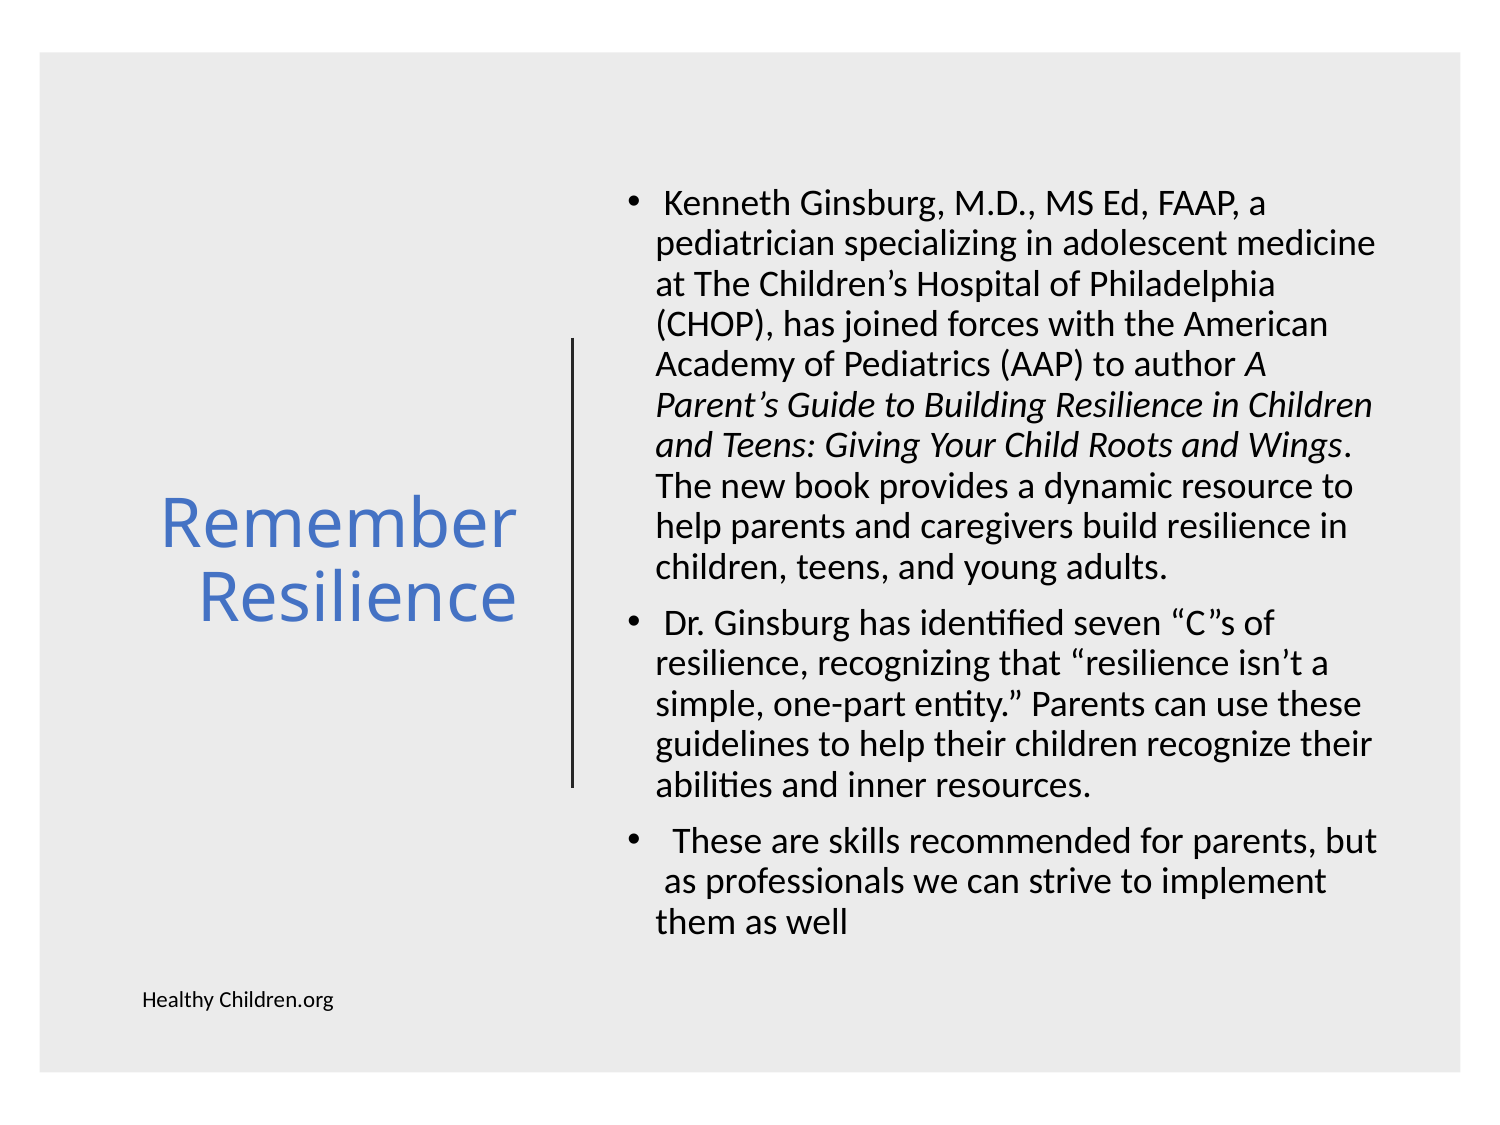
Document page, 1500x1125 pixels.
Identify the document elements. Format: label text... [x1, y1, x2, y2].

text_box [38, 51, 1461, 1073]
list Kenneth Ginsburg, M.D., MS Ed, FAAP, a pediatrician specializing in adolescent medicine at The Children’s Hospital of Philadelphia (CHOP), has joined forces with the American Academy of Pediatrics (AAP) to author A Parent’s Guide to Building Resilience in Children and Teens: Giving Your Child Roots and Wings. The new book provides a dynamic resource to help parents and caregivers build resilience in children, teens, and young adults. Dr. Ginsburg has identified seven “C”s of resilience, recognizing that “resilience isn’t a simple, one-part entity.” Parents can use these guidelines to help their children recognize their abilities and inner resources. These are skills recommended for parents, but as professionals we can strive to implement them as well [612, 158, 1397, 967]
text_box Healthy Children.org [127, 976, 573, 1019]
title Remember Resilience [103, 158, 533, 967]
